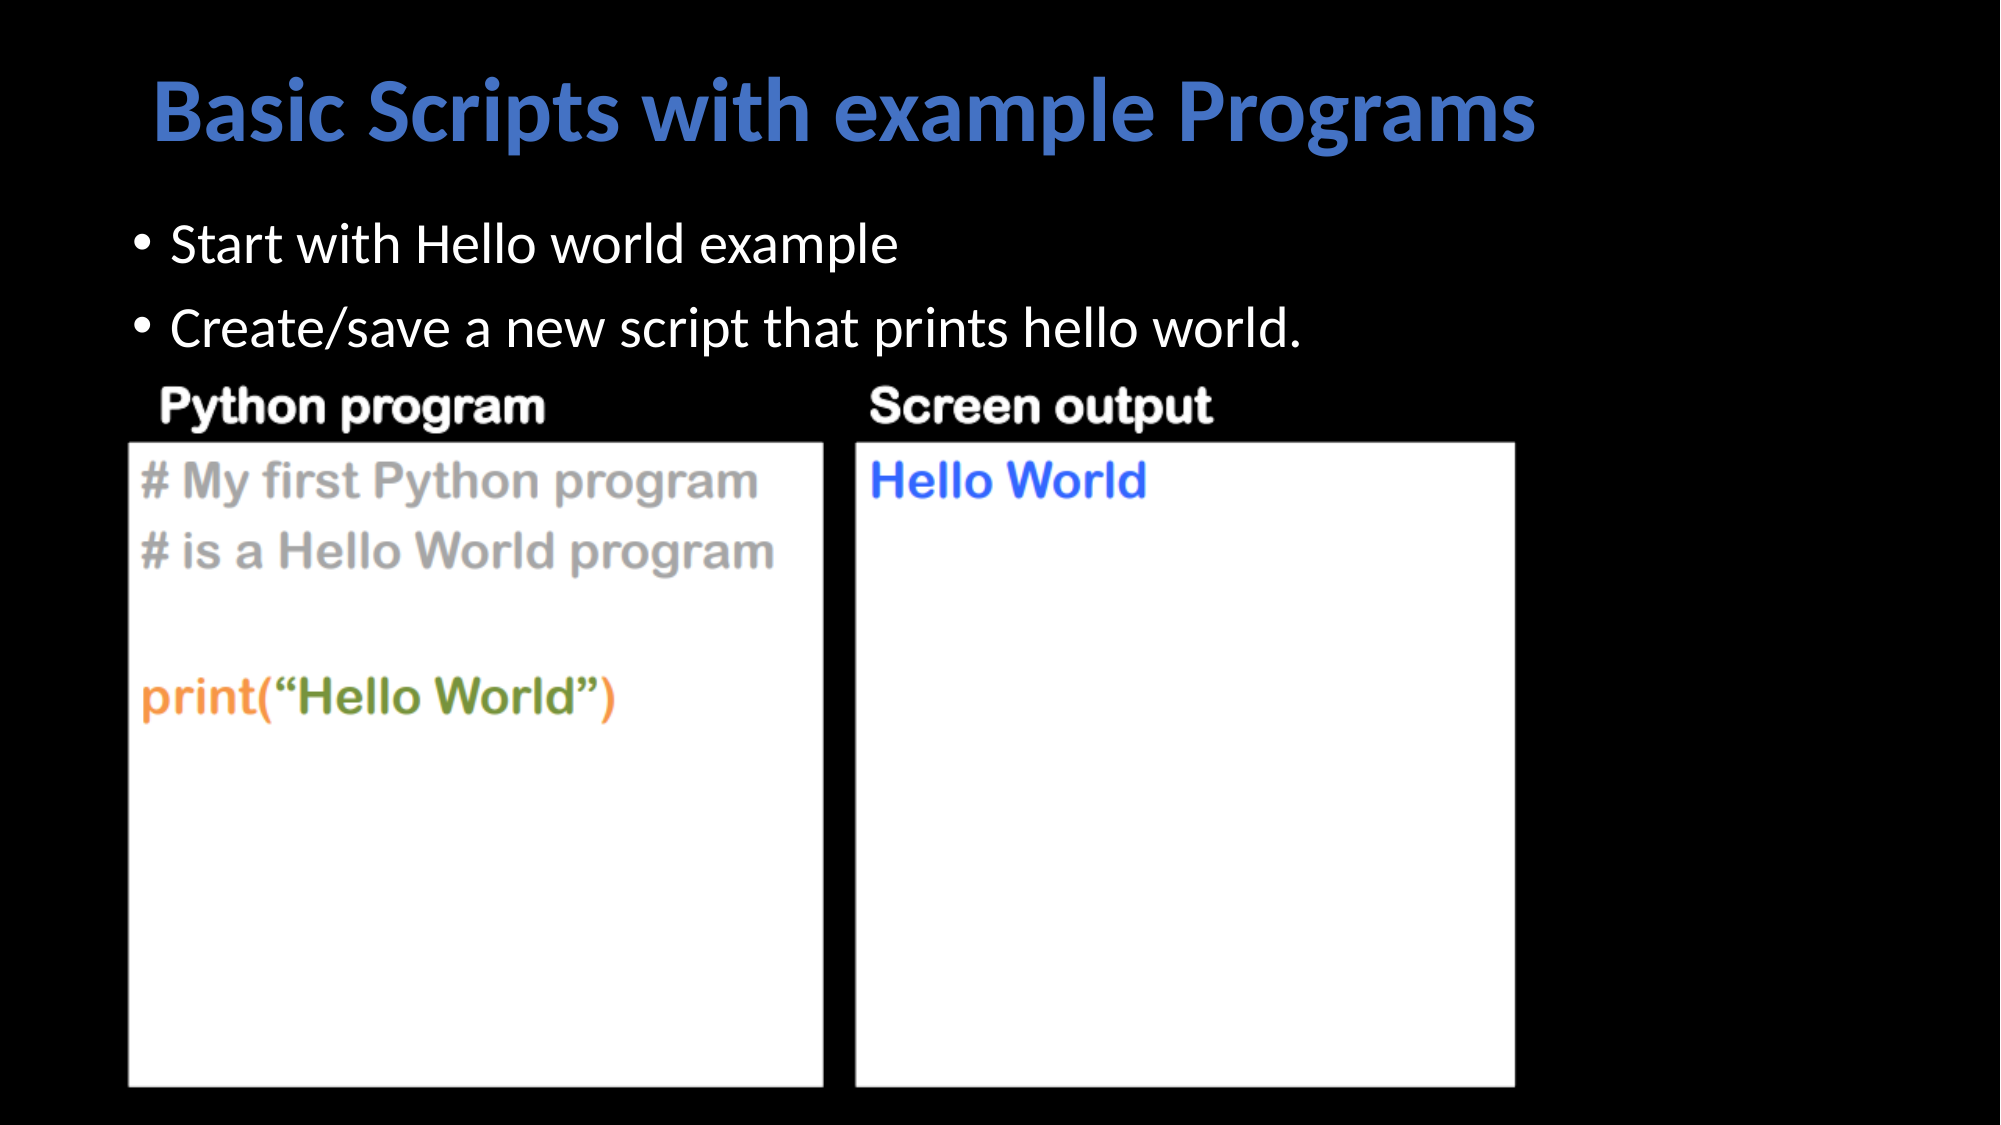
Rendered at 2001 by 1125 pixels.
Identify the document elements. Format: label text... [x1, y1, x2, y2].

picture [117, 368, 1534, 1108]
list Start with Hello world example Create/save a new script that prints hello world. [117, 205, 1921, 1086]
title Basic Scripts with example Programs [137, 39, 1863, 184]
